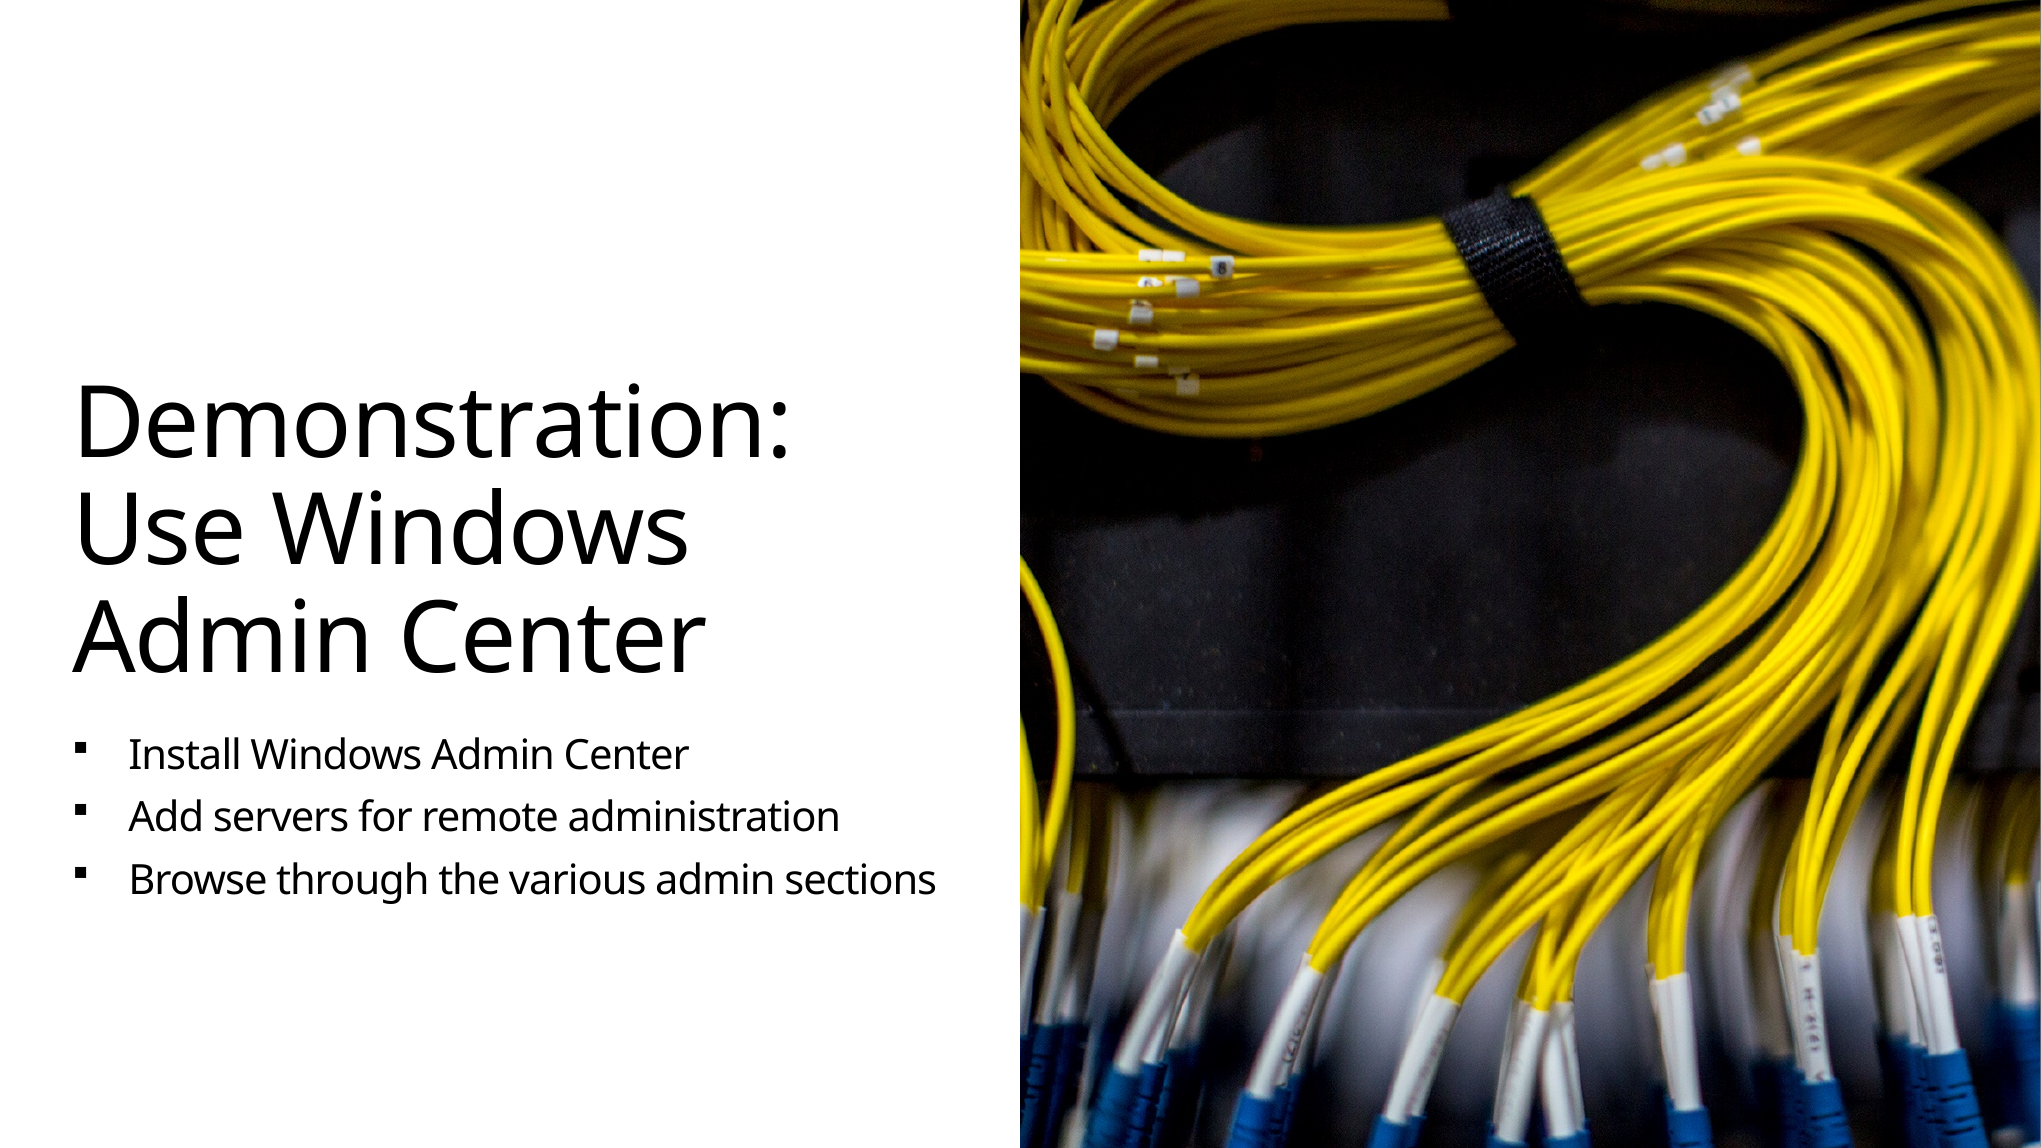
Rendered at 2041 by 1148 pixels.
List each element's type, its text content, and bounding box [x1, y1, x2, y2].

title Demonstration: Use Windows Admin Center [71, 424, 981, 725]
picture [1020, 0, 2041, 1148]
subtitle Install Windows Admin Center Add servers for remote administration Browse through the various admin sections [72, 727, 981, 1059]
